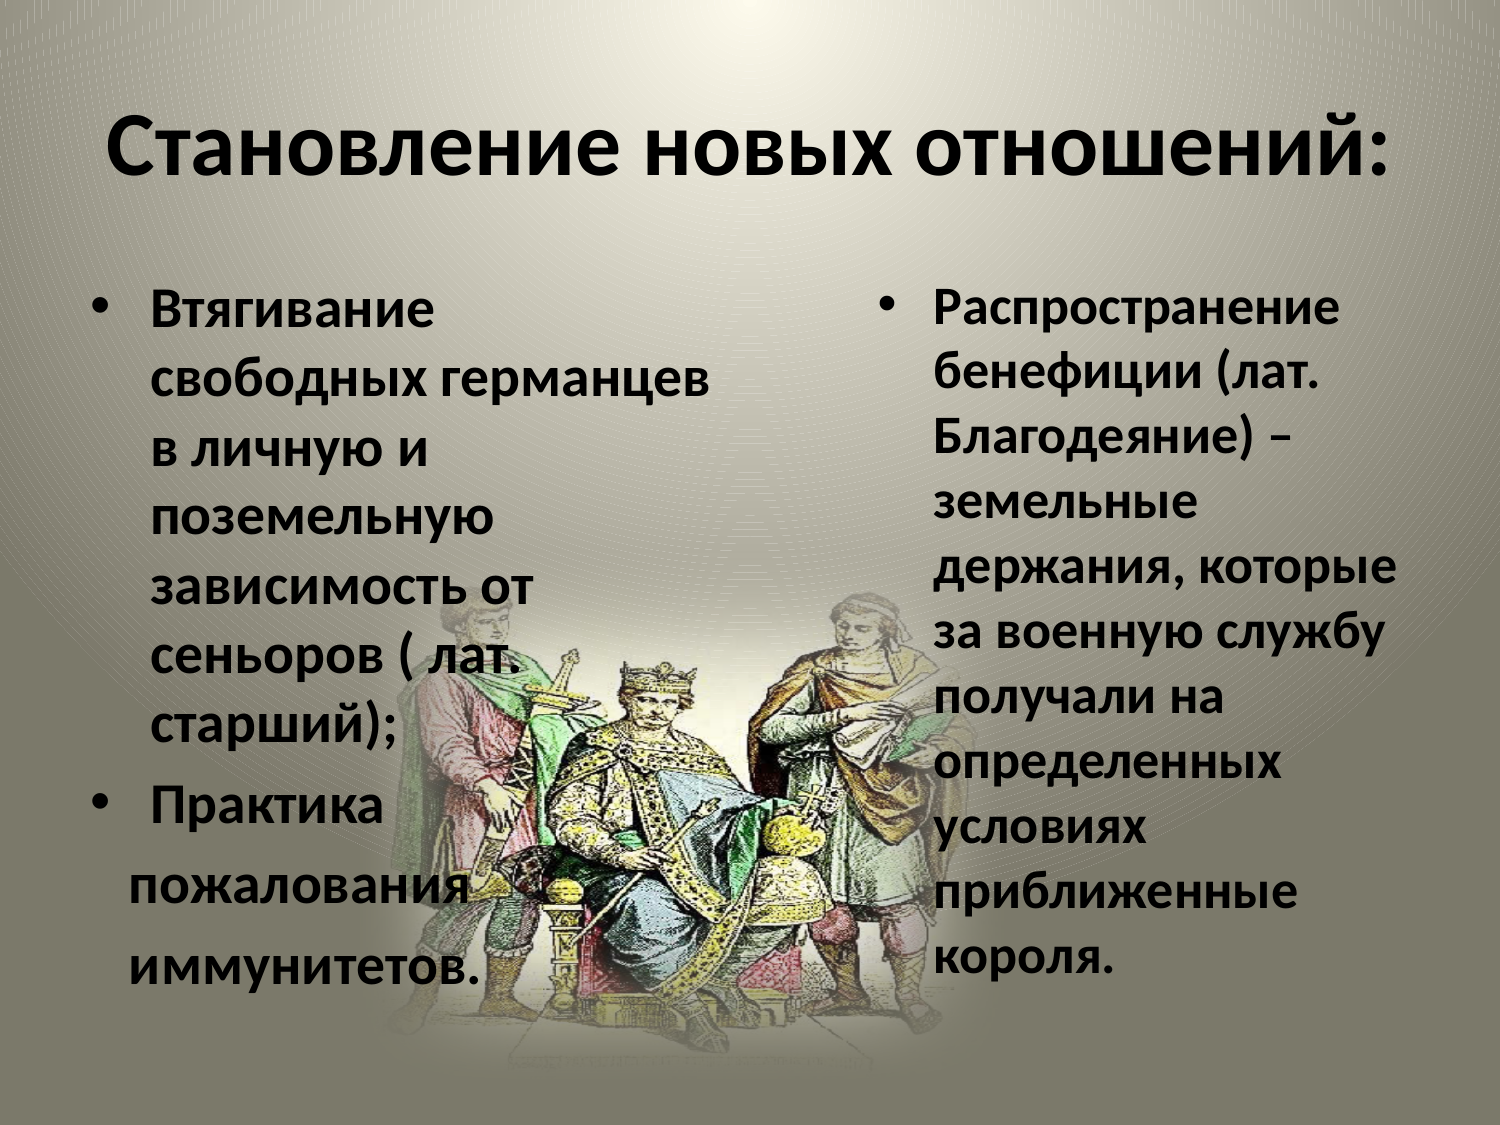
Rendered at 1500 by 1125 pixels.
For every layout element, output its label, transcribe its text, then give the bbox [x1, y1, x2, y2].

list Втягивание свободных германцев в личную и поземельную зависимость от сеньоров ( лат. старший); Практика пожалования иммунитетов. [75, 262, 738, 1005]
list Распространение бенефиции (лат. Благодеяние) – земельные держания, которые за военную службу получали на определенных условиях приближенные короля. [862, 262, 1425, 1005]
title Становление новых отношений: [75, 45, 1425, 233]
picture [349, 537, 1013, 1088]
